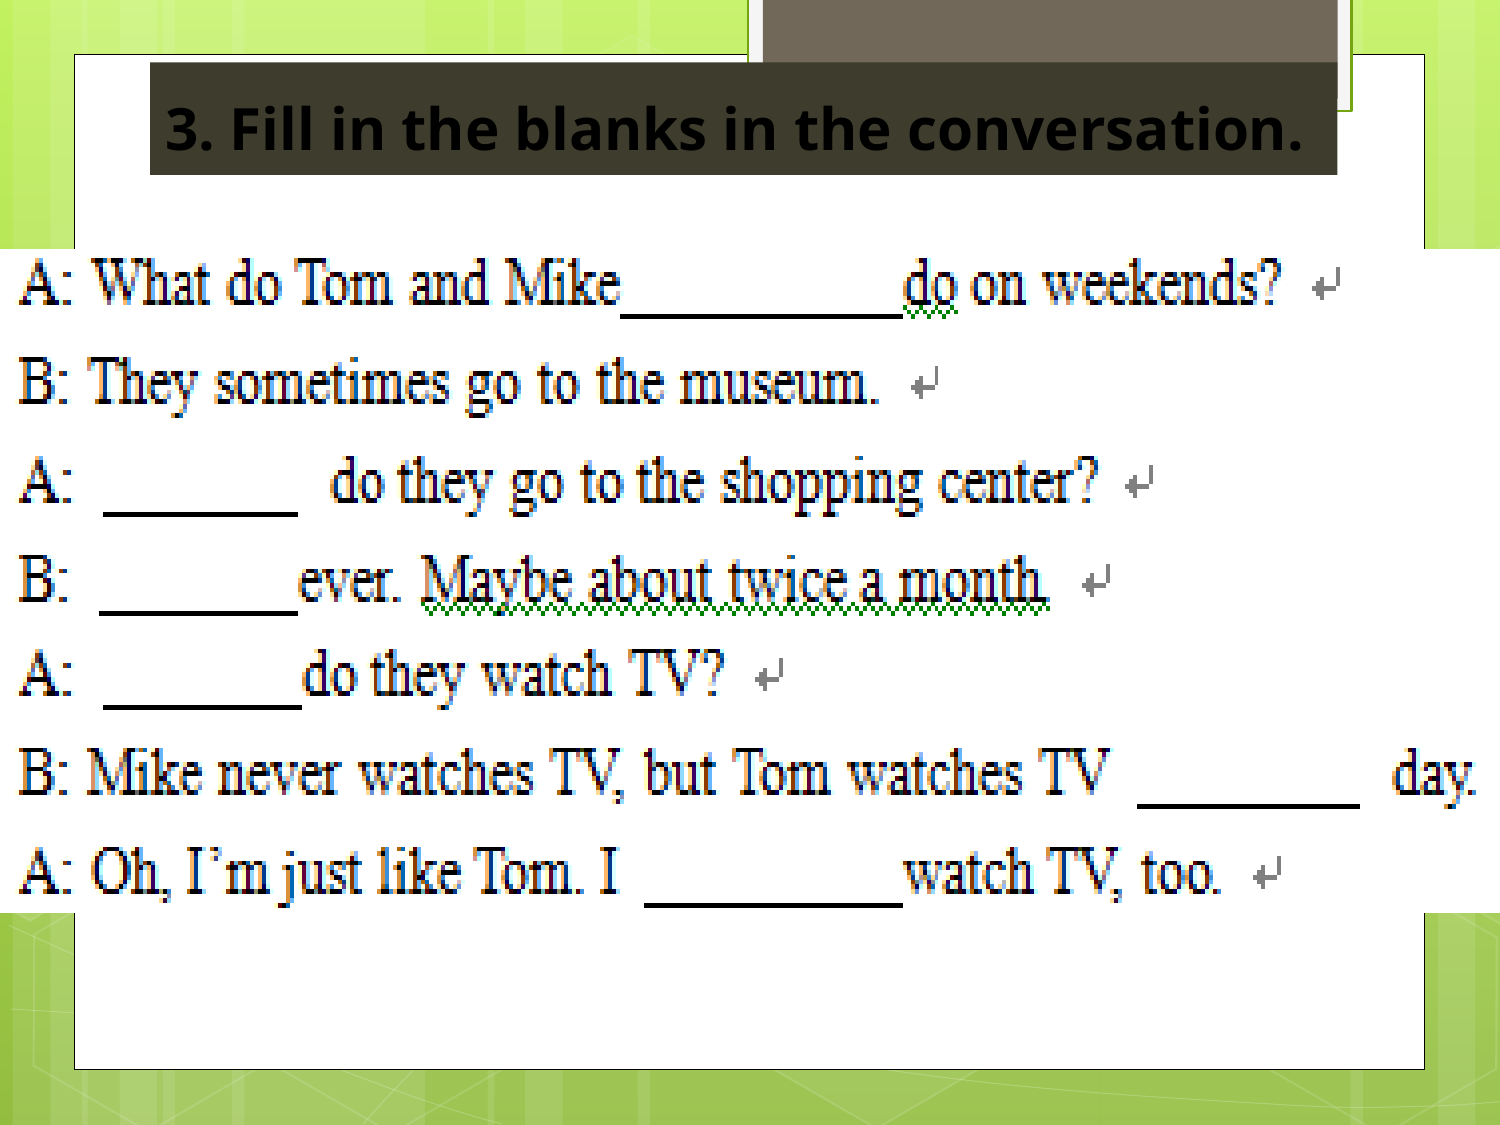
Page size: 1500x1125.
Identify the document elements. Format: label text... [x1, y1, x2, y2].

picture [0, 249, 1500, 913]
title 3. Fill in the blanks in the conversation. [150, 62, 1338, 175]
